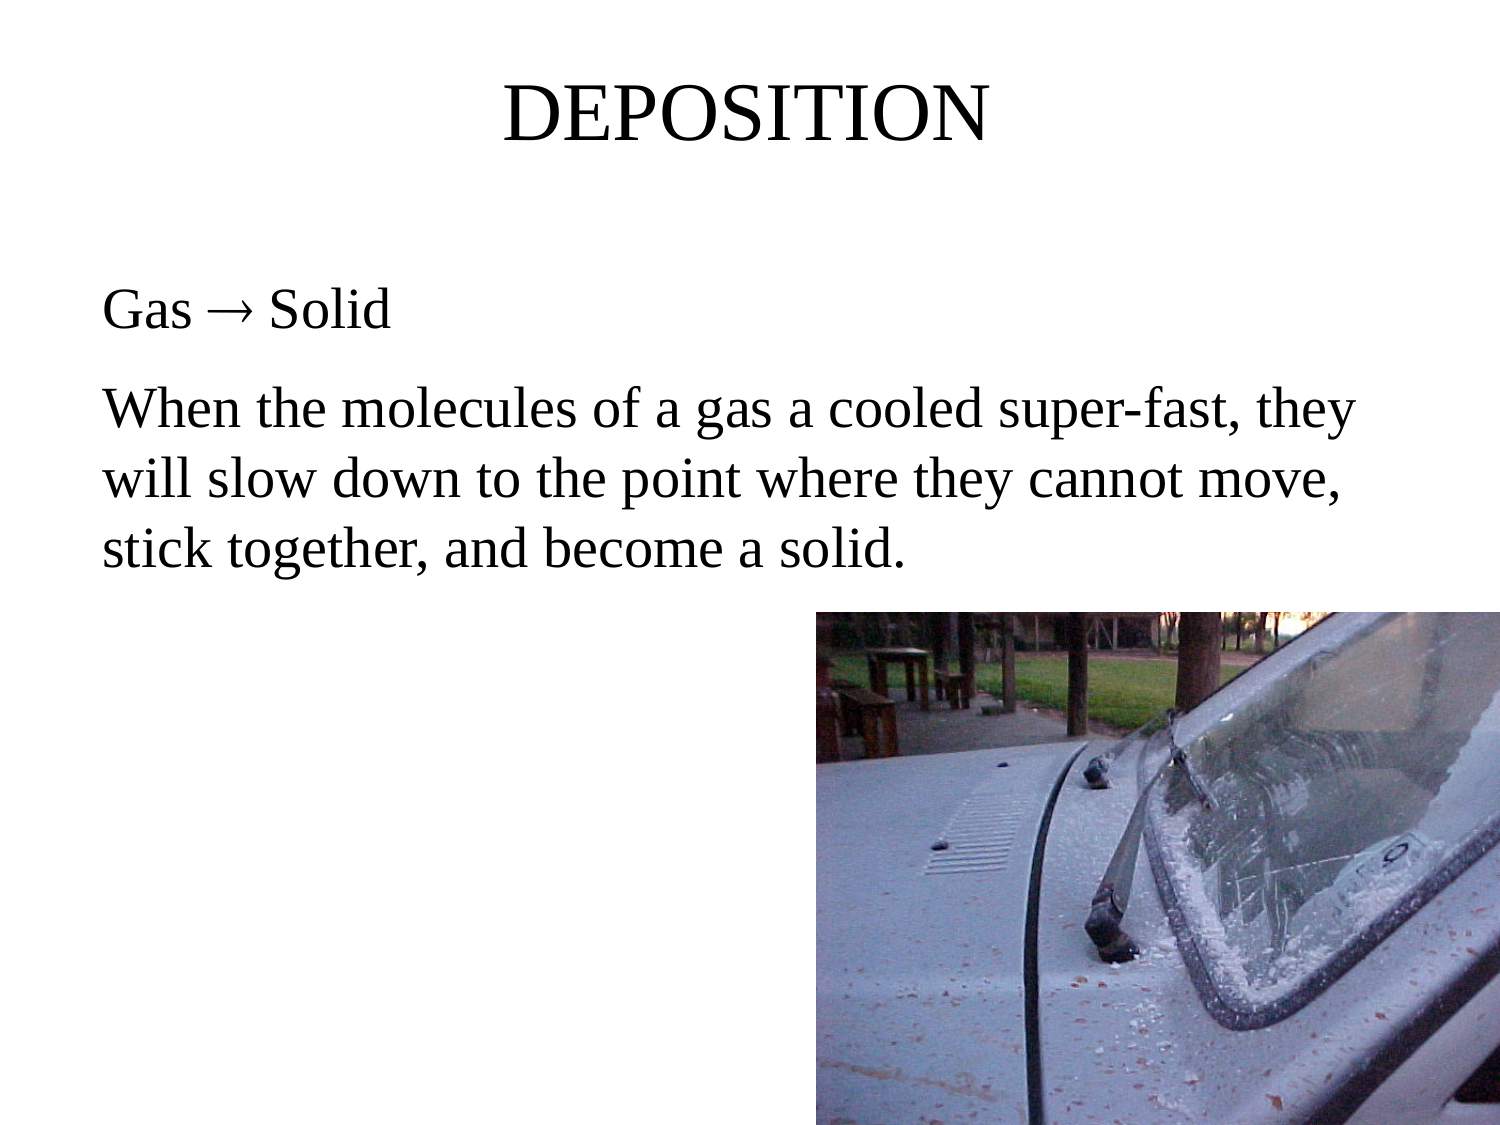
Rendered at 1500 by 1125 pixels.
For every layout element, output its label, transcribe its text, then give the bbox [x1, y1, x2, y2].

picture [816, 612, 1500, 1125]
text_box Gas  Solid When the molecules of a gas a cooled super-fast, they will slow down to the point where they cannot move, stick together, and become a solid. [87, 262, 1425, 587]
text_box DEPOSITION [487, 50, 1025, 165]
